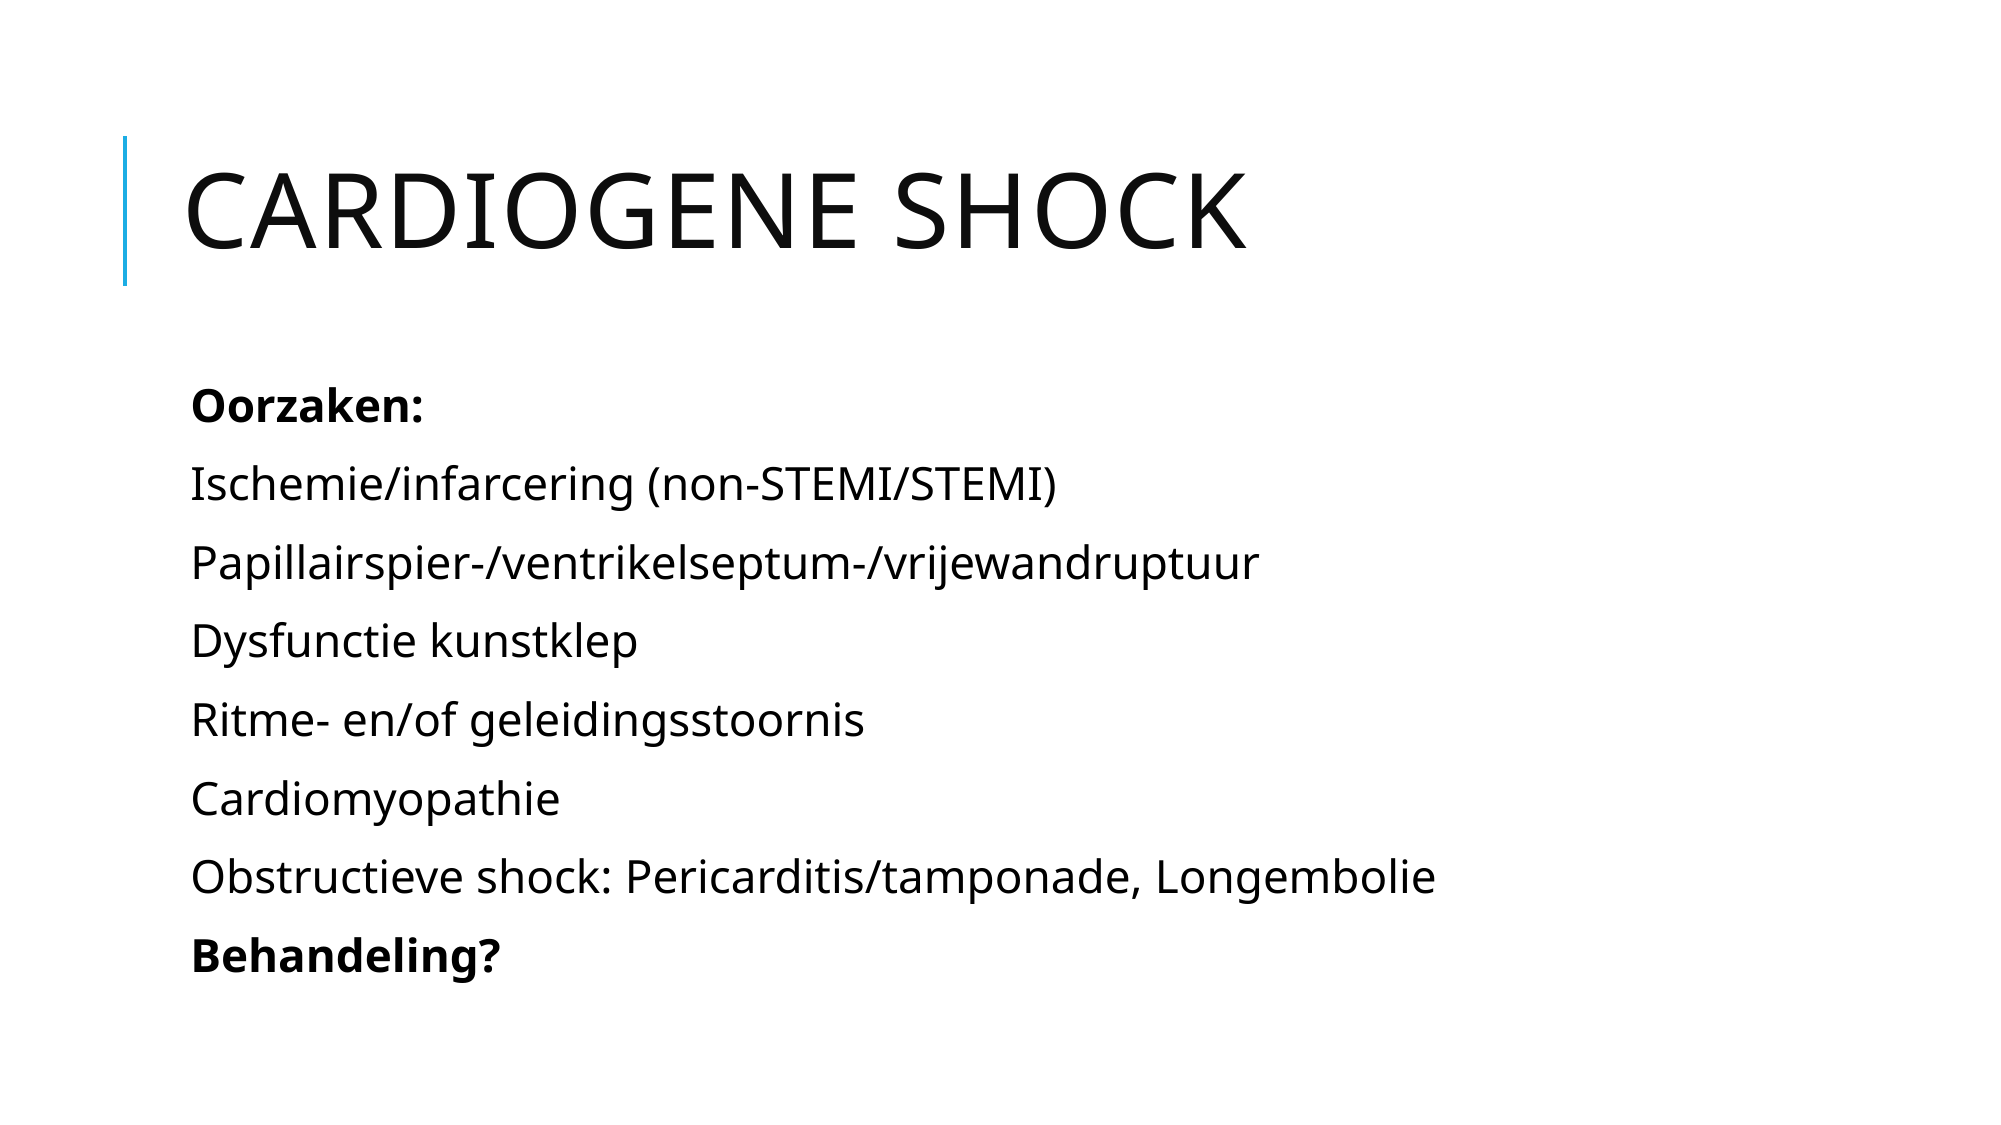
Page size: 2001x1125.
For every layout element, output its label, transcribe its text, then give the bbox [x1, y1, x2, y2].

list Oorzaken: Ischemie/infarcering (non-STEMI/STEMI) Papillairspier-/ventrikelseptum-/vrijewandruptuur Dysfunctie kunstklep Ritme- en/of geleidingsstoornis Cardiomyopathie Obstructieve shock: Pericarditis/tamponade, Longembolie Behandeling? [168, 375, 1763, 1035]
title Cardiogene shock [168, 96, 1763, 342]
